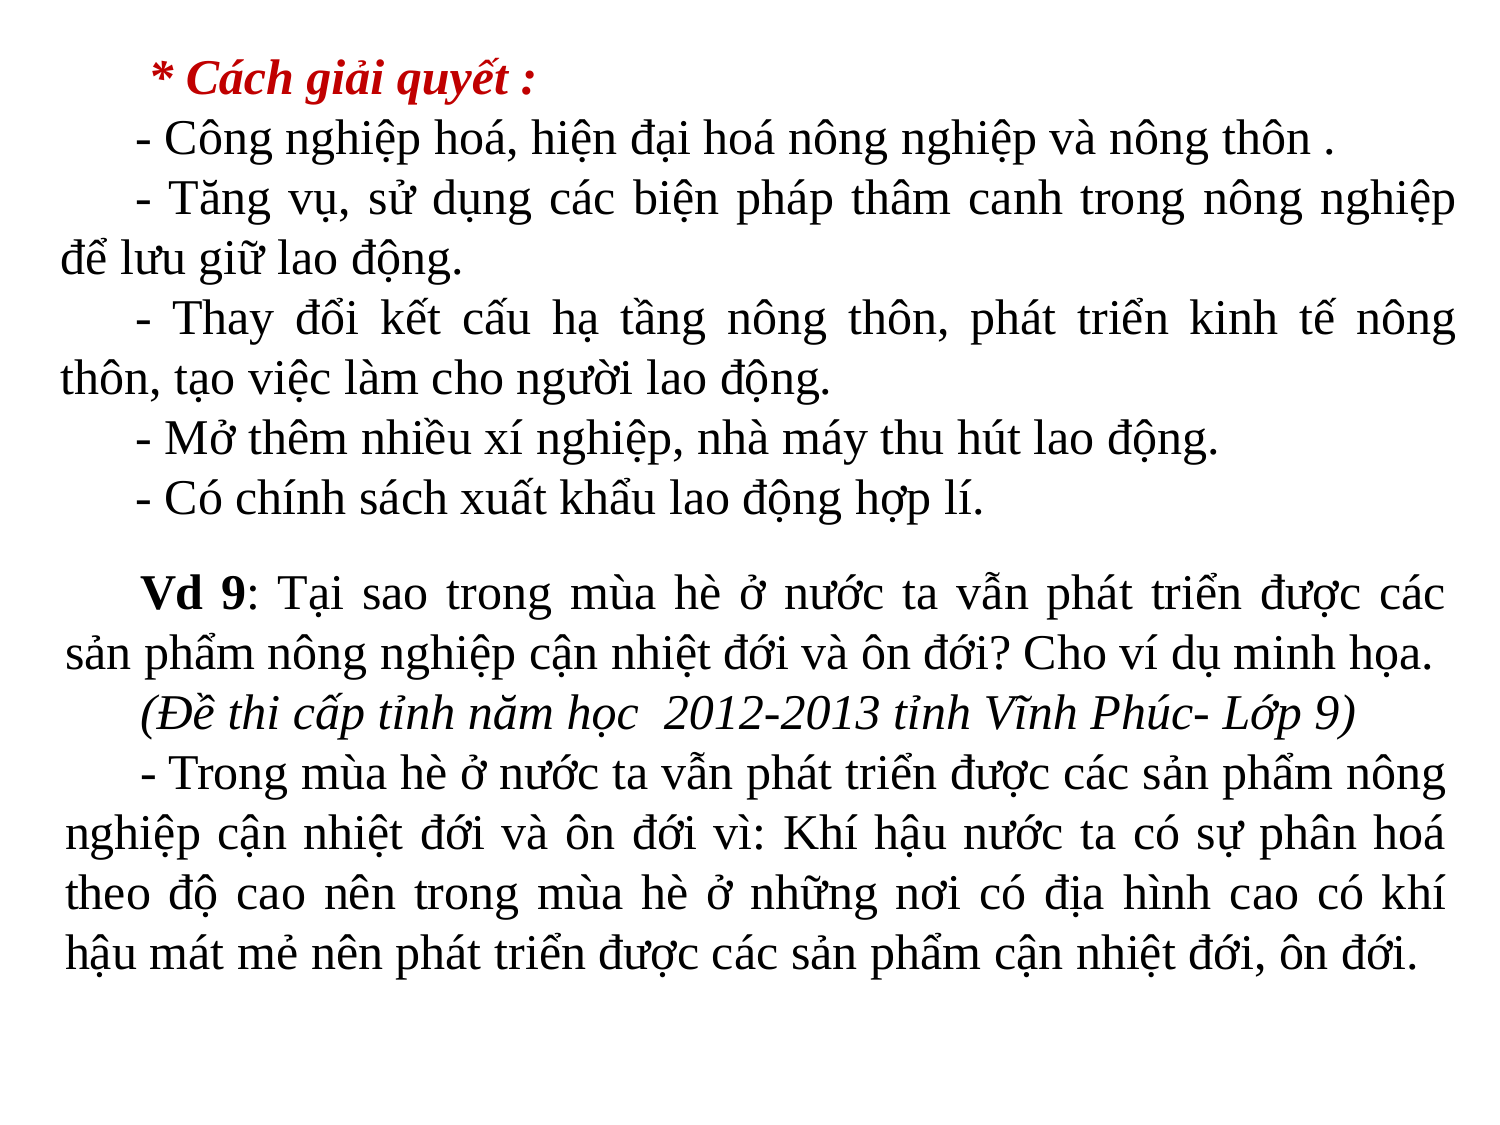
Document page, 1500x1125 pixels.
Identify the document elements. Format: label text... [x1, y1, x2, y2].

text_box * Cách giải quyết : - Công nghiệp hoá, hiện đại hoá nông nghiệp và nông thôn . - Tăng vụ, sử dụng các biện pháp thâm canh trong nông nghiệp để lưu giữ lao động. - Thay đổi kết cấu hạ tầng nông thôn, phát triển kinh tế nông thôn, tạo việc làm cho người lao động. - Mở thêm nhiều xí nghiệp, nhà máy thu hút lao động. - Có chính sách xuất khẩu lao động hợp lí. [46, 36, 1473, 532]
text_box Vd 9: Tại sao trong mùa hè ở nước ta vẫn phát triển được các sản phẩm nông nghiệp cận nhiệt đới và ôn đới? Cho ví dụ minh họa. (Đề thi cấp tỉnh năm học 2012-2013 tỉnh Vĩnh Phúc- Lớp 9) - Trong mùa hè ở nước ta vẫn phát triển được các sản phẩm nông nghiệp cận nhiệt đới và ôn đới vì: Khí hậu nước ta có sự phân hoá theo độ cao nên trong mùa hè ở những nơi có địa hình cao có khí hậu mát mẻ nên phát triển được các sản phẩm cận nhiệt đới, ôn đới. [49, 552, 1463, 987]
